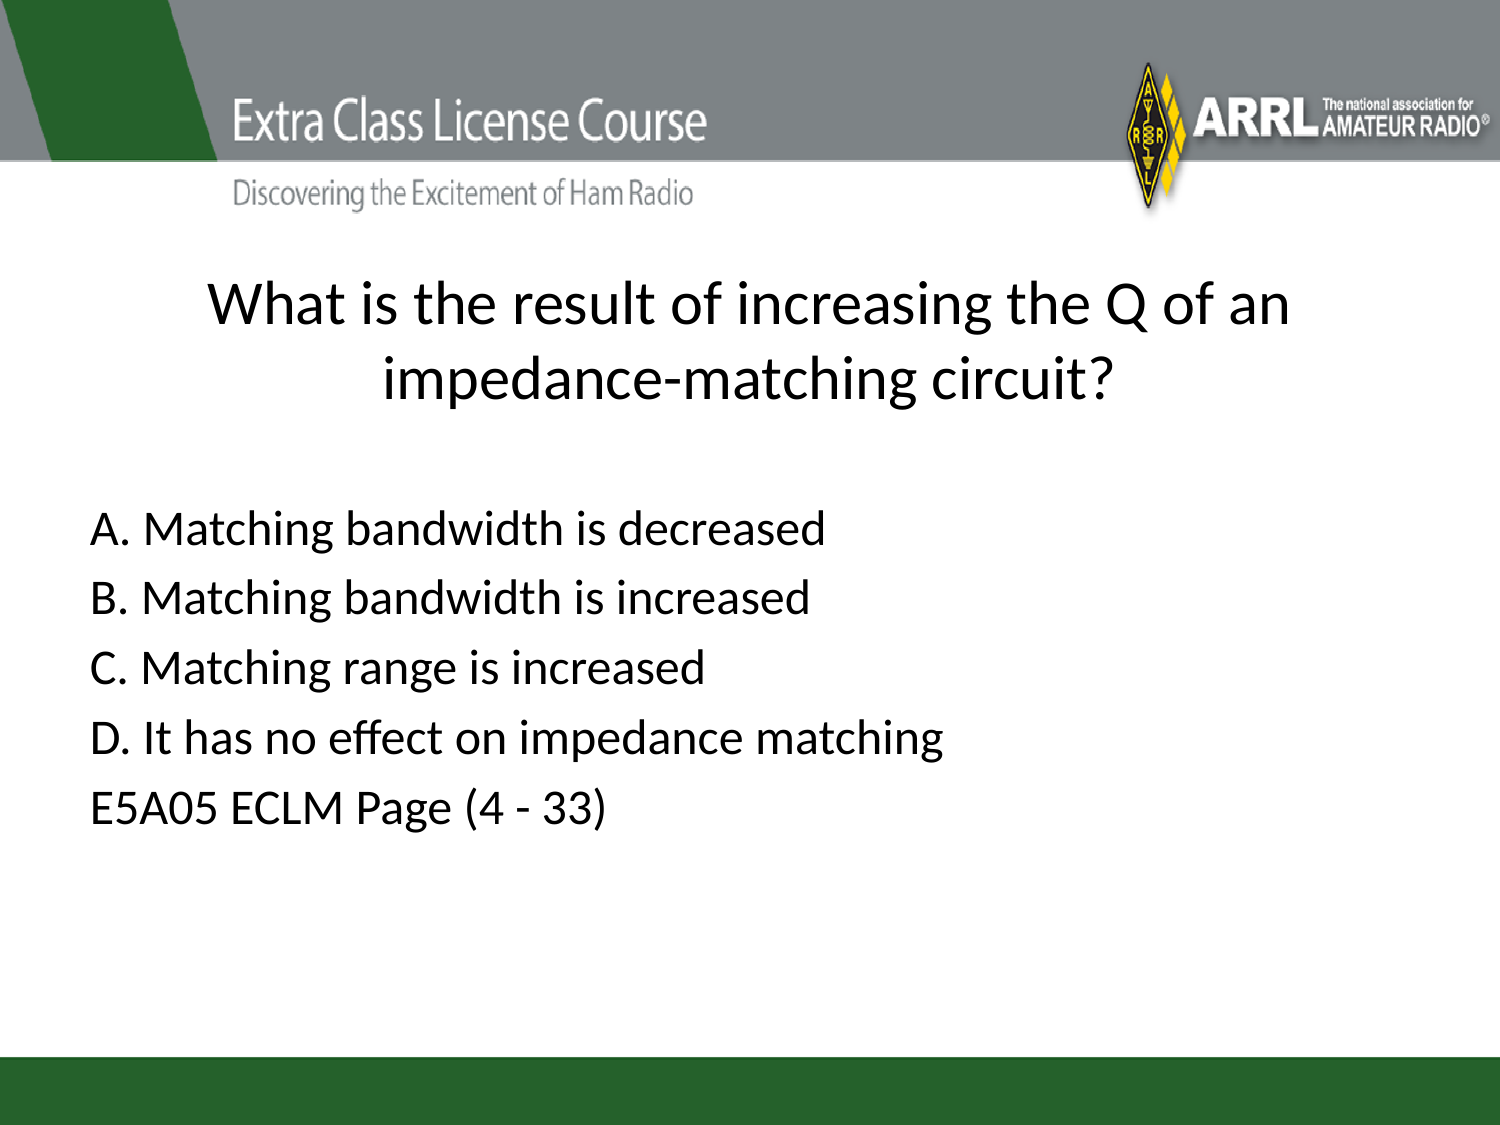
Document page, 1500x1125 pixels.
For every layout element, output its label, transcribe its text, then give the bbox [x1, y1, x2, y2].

title What is the result of increasing the Q of an impedance-matching circuit? [75, 254, 1425, 435]
list A. Matching bandwidth is decreased B. Matching bandwidth is increased C. Matching range is increased D. It has no effect on impedance matching E5A05 ECLM Page (4 - 33) [75, 487, 1425, 1005]
picture [0, 0, 1500, 1125]
